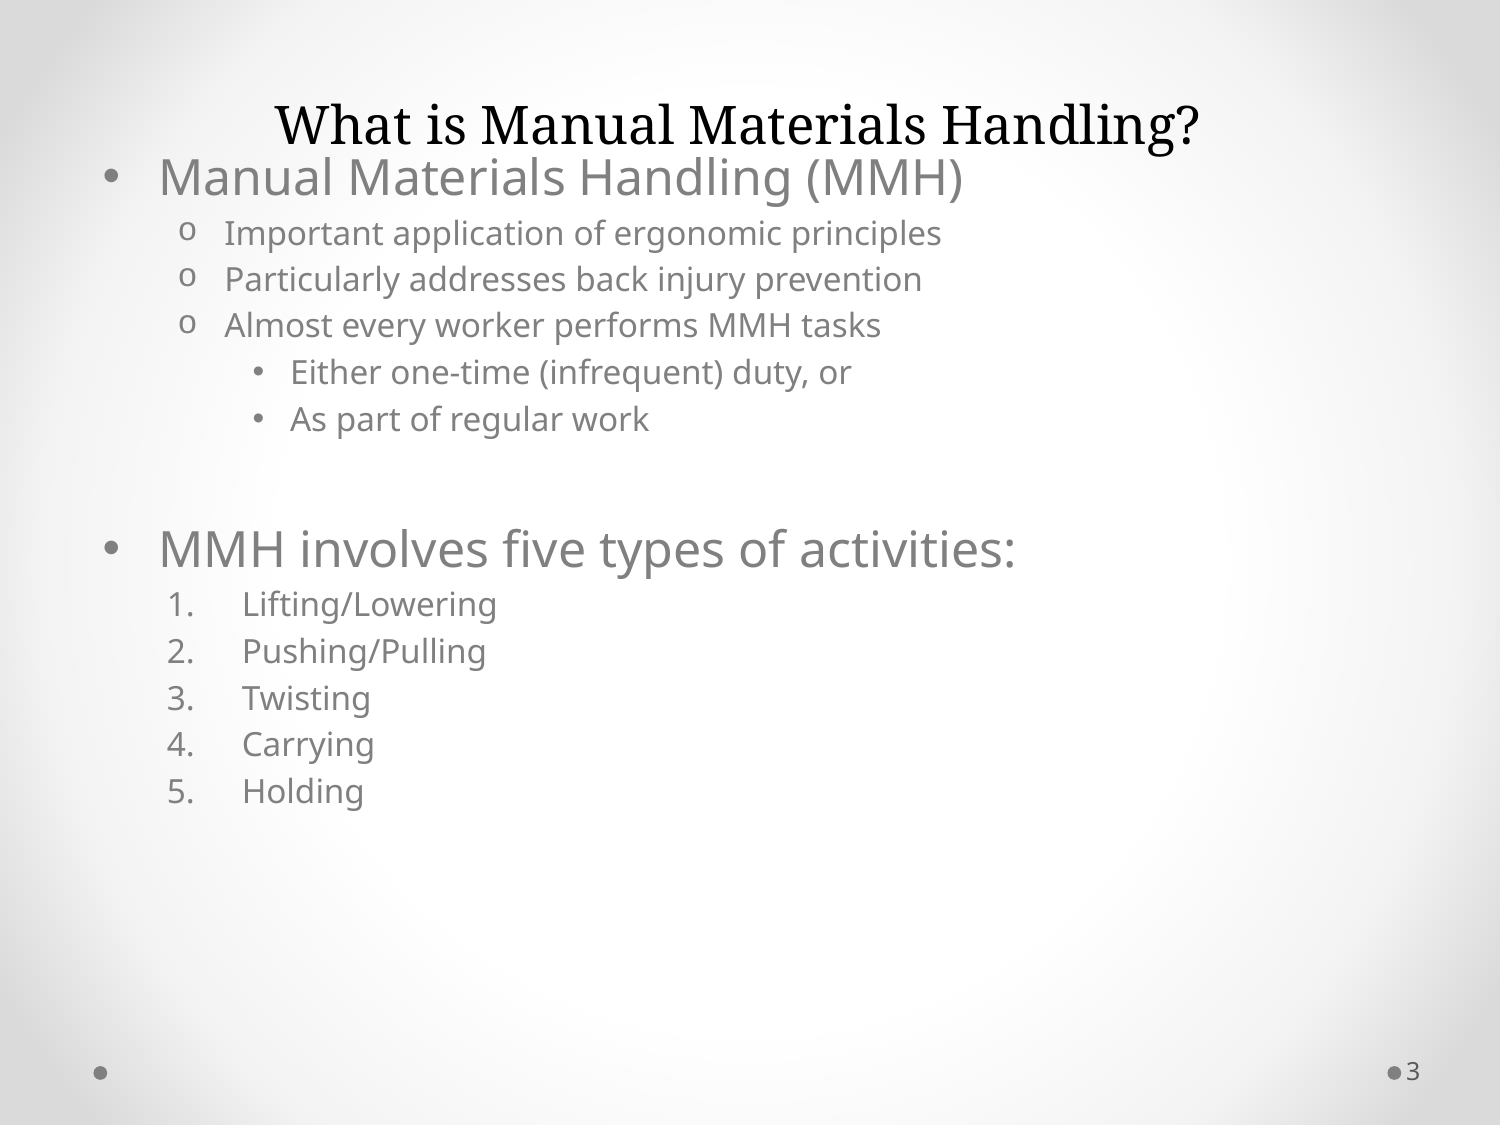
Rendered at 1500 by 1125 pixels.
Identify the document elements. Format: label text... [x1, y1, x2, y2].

picture [0, 0, 1500, 1125]
list Manual Materials Handling (MMH) Important application of ergonomic principles Particularly addresses back injury prevention Almost every worker performs MMH tasks Either one-time (infrequent) duty, or As part of regular work MMH involves five types of activities: Lifting/Lowering Pushing/Pulling Twisting Carrying Holding [87, 137, 1438, 1113]
title What is Manual Materials Handling? [62, 62, 1413, 163]
slide_number 3 [1401, 1042, 1494, 1103]
